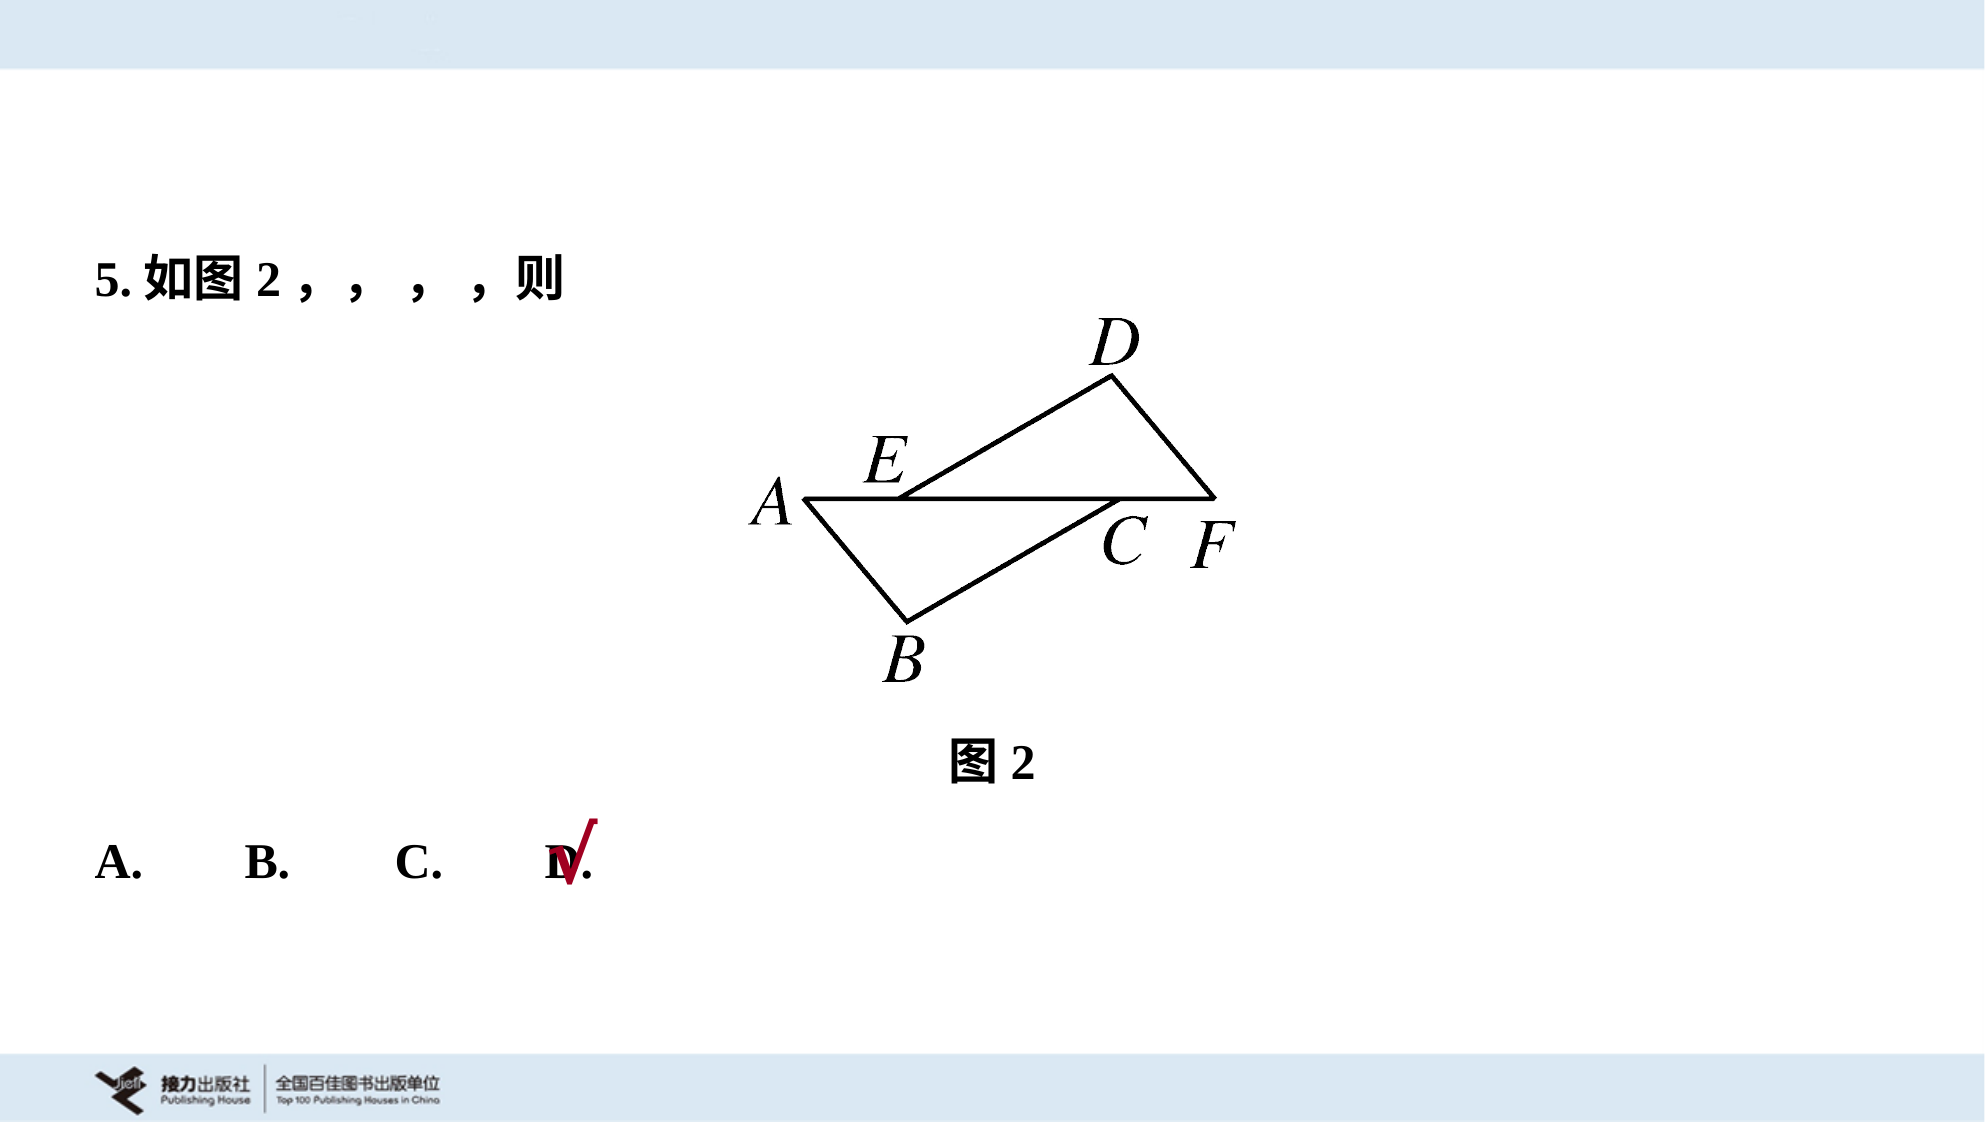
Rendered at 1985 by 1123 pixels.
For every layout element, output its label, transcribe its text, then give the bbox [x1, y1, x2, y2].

text_box 图2 [948, 702, 1036, 849]
picture [0, 0, 1985, 1122]
text_box √ [546, 806, 598, 899]
